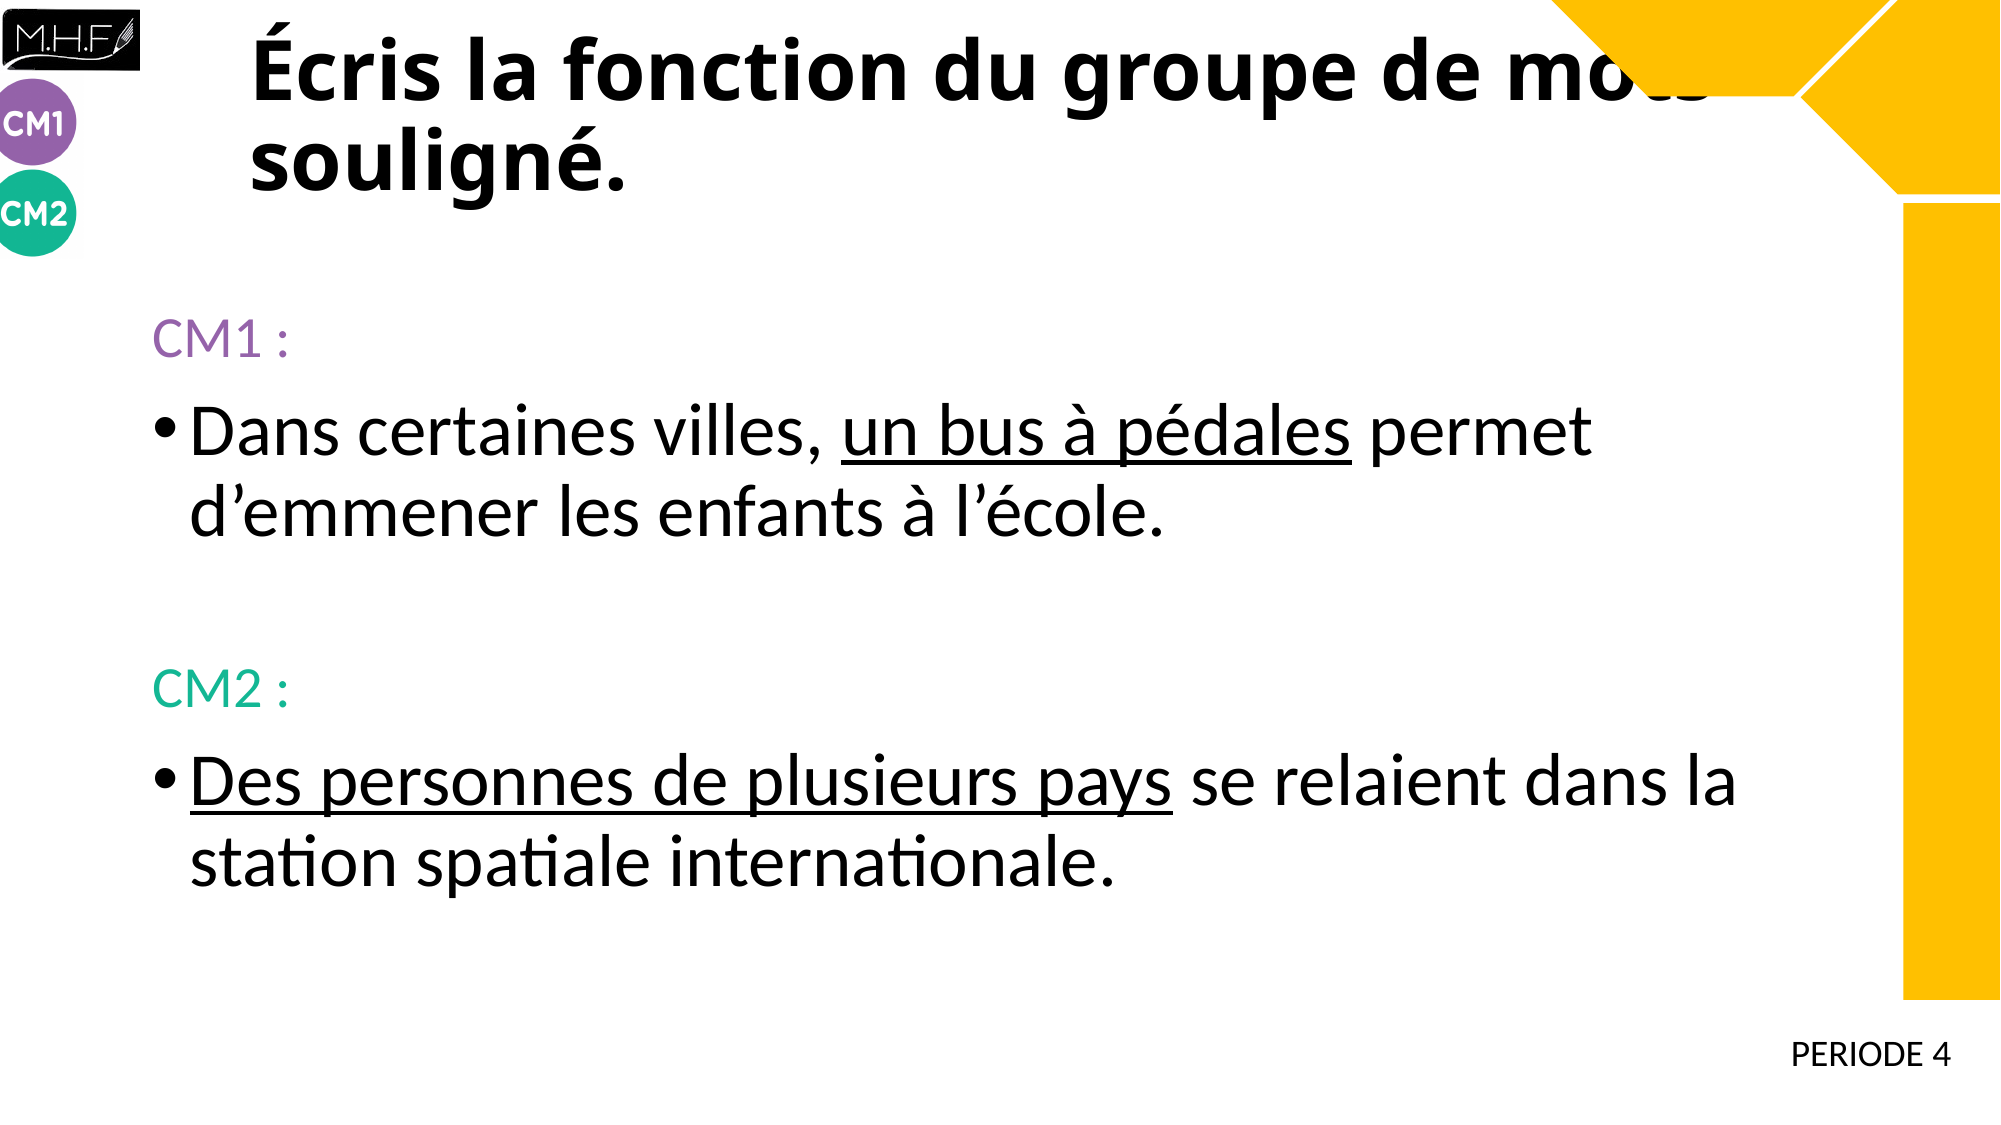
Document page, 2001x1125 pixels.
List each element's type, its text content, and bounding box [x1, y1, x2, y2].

text_box PERIODE 4 [1362, 1021, 1967, 1082]
text_box [1902, 202, 2000, 1001]
title Écris la fonction du groupe de mots souligné. [234, 9, 1781, 227]
text_box [1799, 0, 2000, 196]
picture [0, 7, 140, 259]
list CM1 : Dans certaines villes, un bus à pédales permet d’emmener les enfants à l’école. CM2 : Des personnes de plusieurs pays se relaient dans la station spatiale internationale. [137, 299, 1863, 1014]
text_box [1549, 0, 1892, 98]
